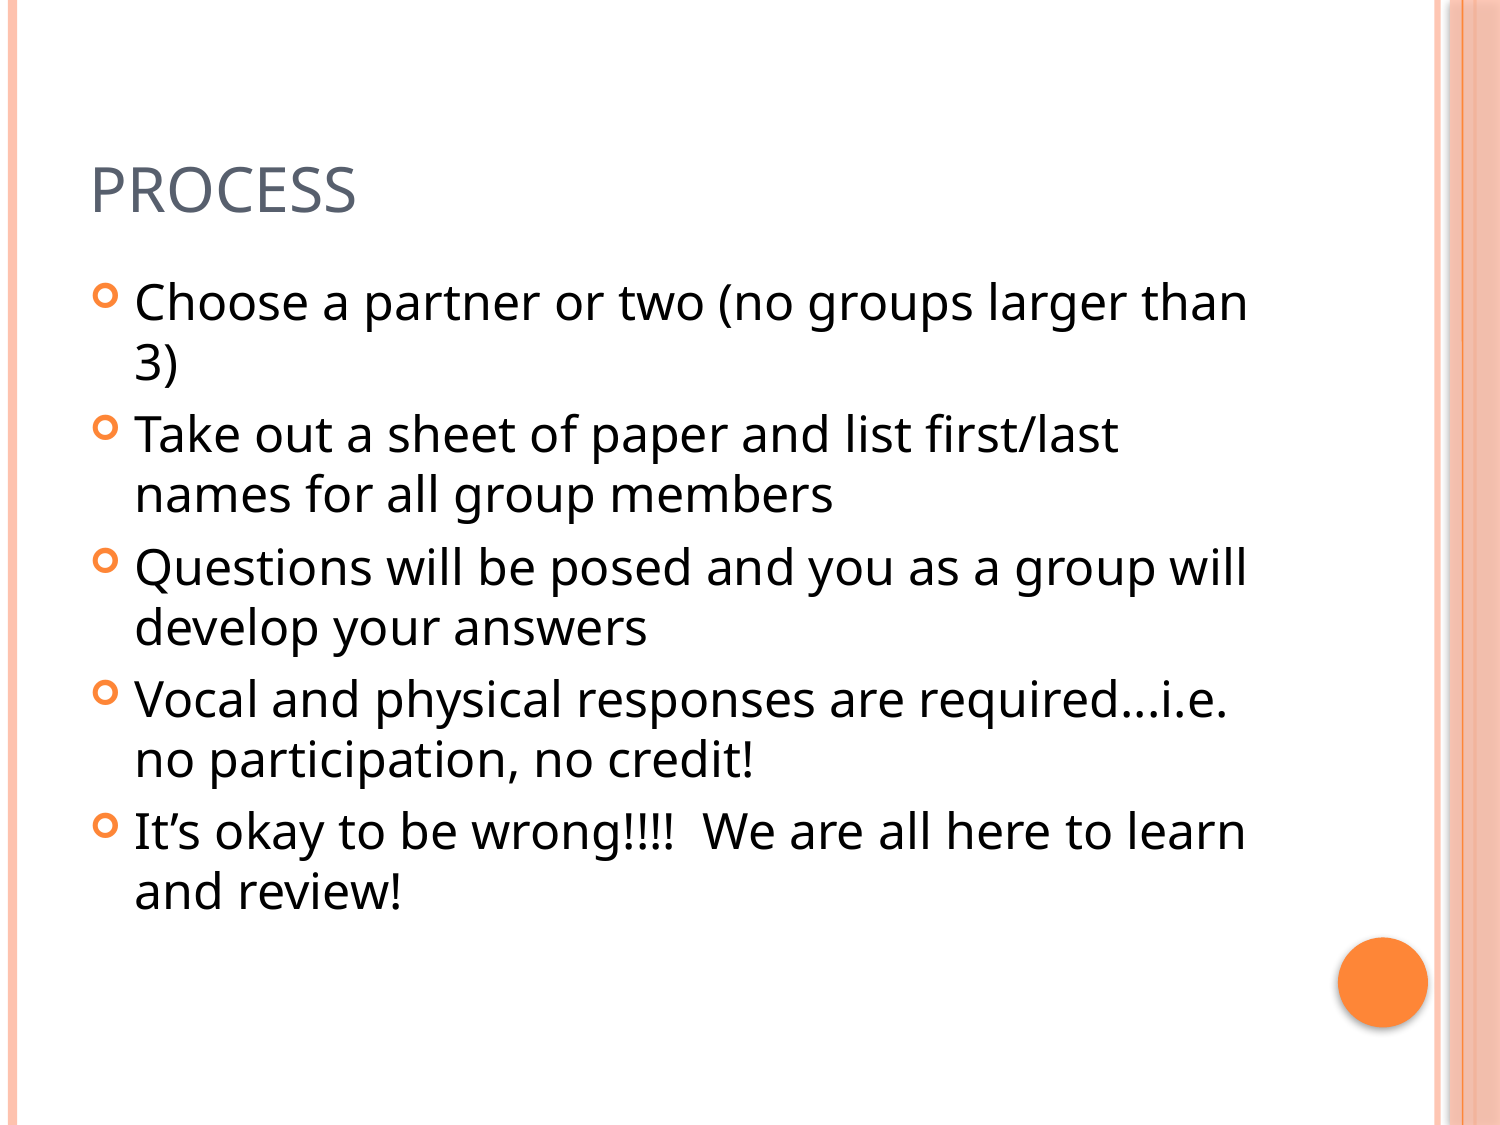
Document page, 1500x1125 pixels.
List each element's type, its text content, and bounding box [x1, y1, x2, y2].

title Process [75, 45, 1300, 233]
list Choose a partner or two (no groups larger than 3) Take out a sheet of paper and list first/last names for all group members Questions will be posed and you as a group will develop your answers Vocal and physical responses are required...i.e. no participation, no credit! It’s okay to be wrong!!!! We are all here to learn and review! [75, 262, 1300, 1062]
